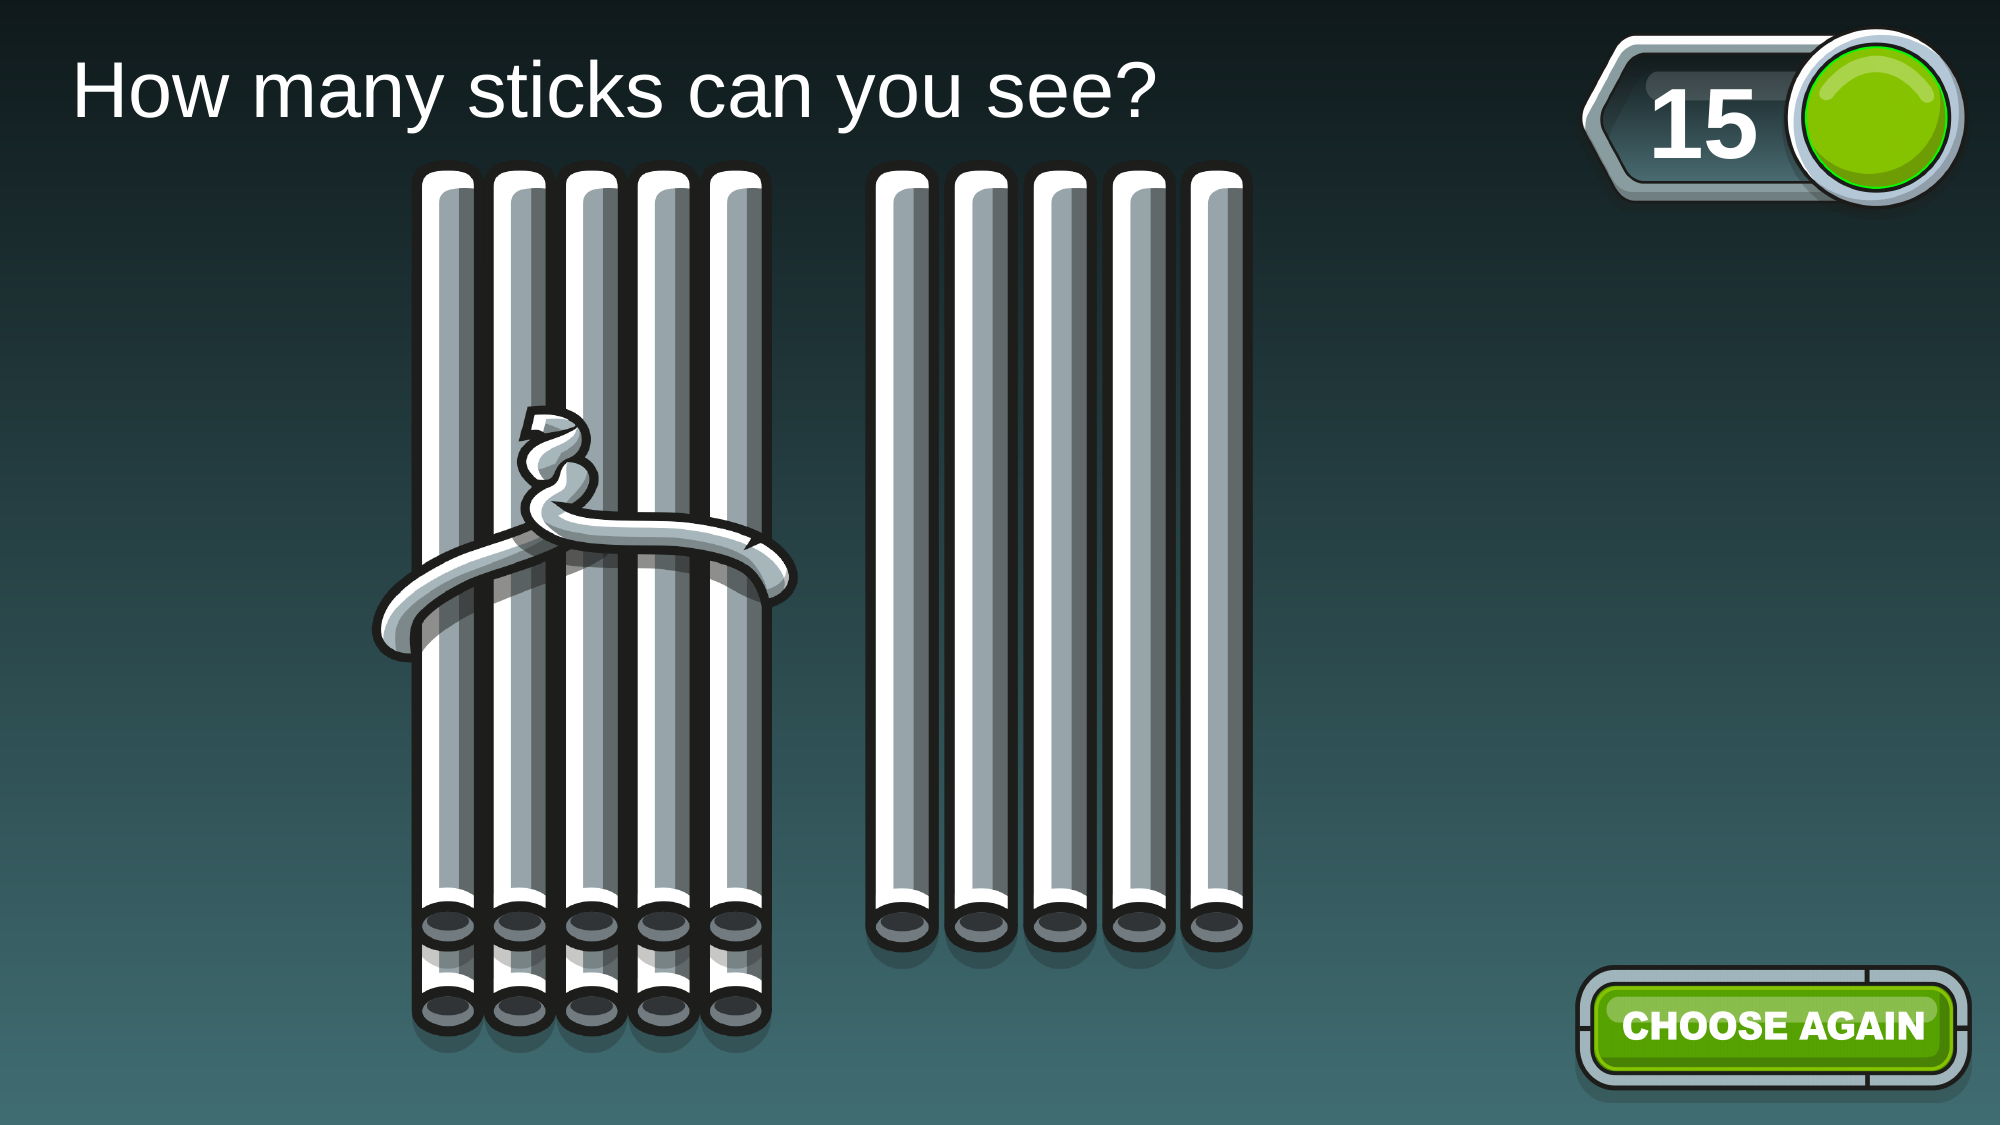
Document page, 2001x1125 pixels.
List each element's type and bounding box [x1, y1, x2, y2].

text_box [55, 30, 1252, 161]
picture [1575, 965, 1972, 1104]
picture [1023, 160, 1097, 970]
picture [371, 160, 798, 1053]
picture [1102, 160, 1176, 970]
picture [865, 160, 939, 970]
picture [944, 160, 1018, 970]
picture [1575, 25, 1971, 221]
picture [1179, 160, 1254, 970]
